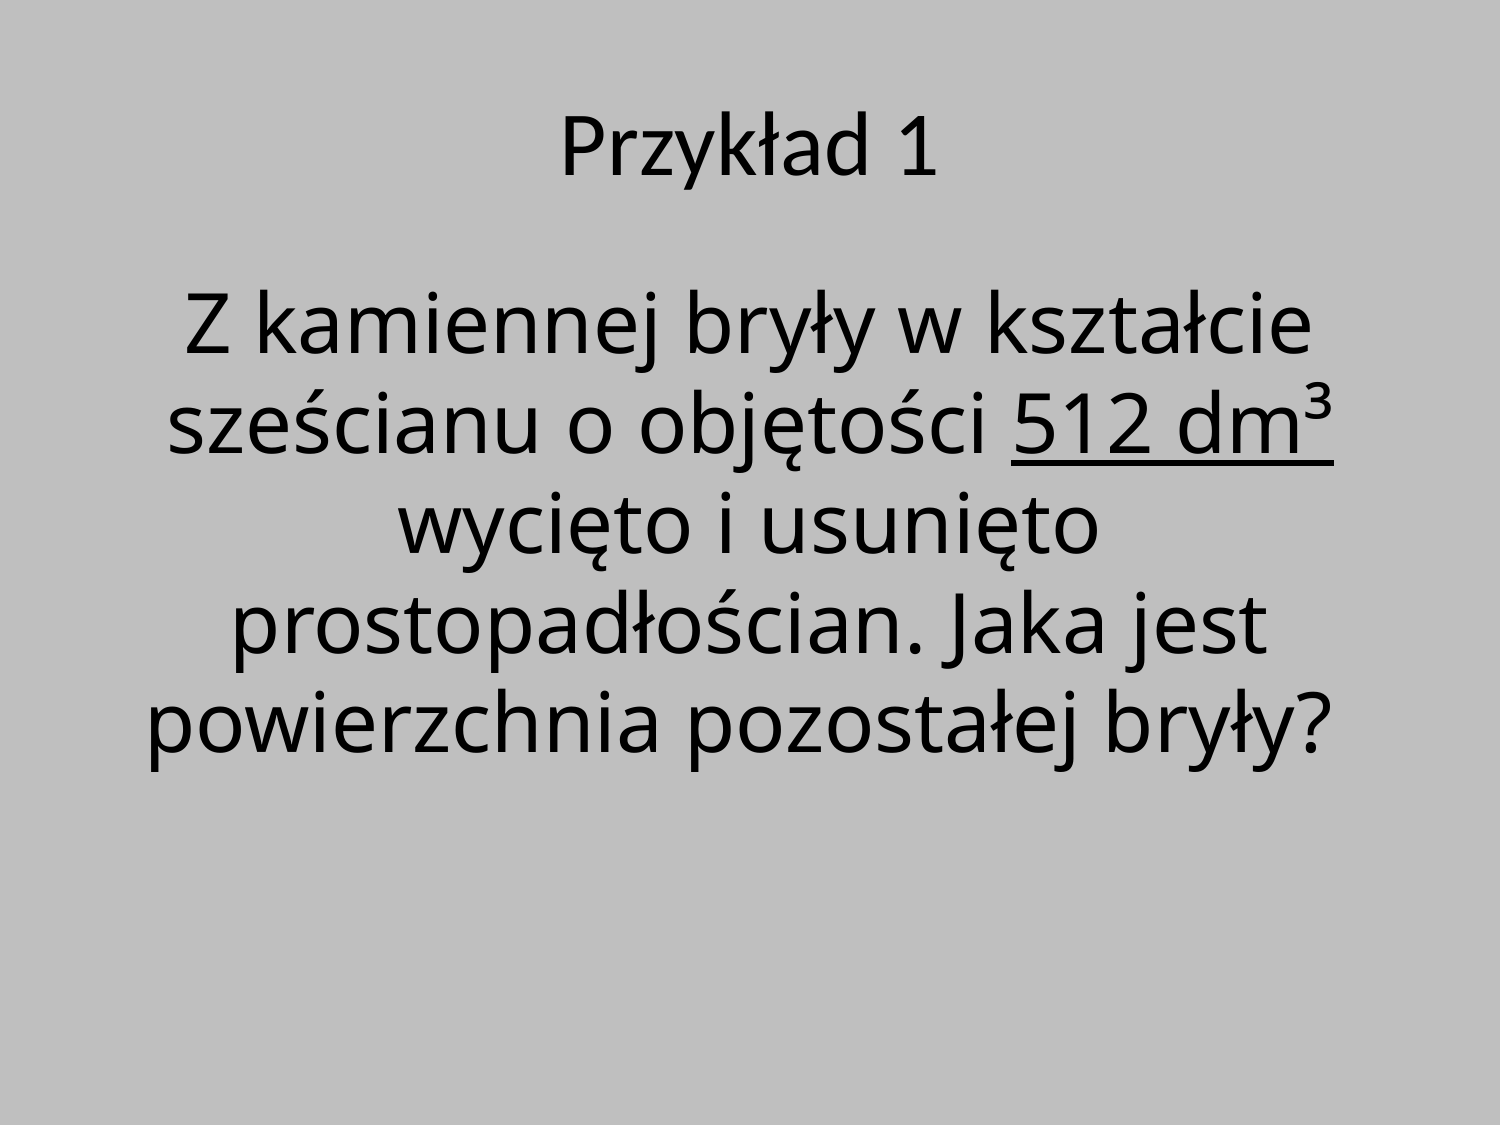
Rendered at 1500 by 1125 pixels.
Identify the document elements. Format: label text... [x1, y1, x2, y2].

title Przykład 1 [75, 45, 1425, 233]
list Z kamiennej bryły w kształcie sześcianu o objętości 512 dm³ wycięto i usunięto prostopadłościan. Jaka jest powierzchnia pozostałej bryły? [75, 262, 1425, 1005]
